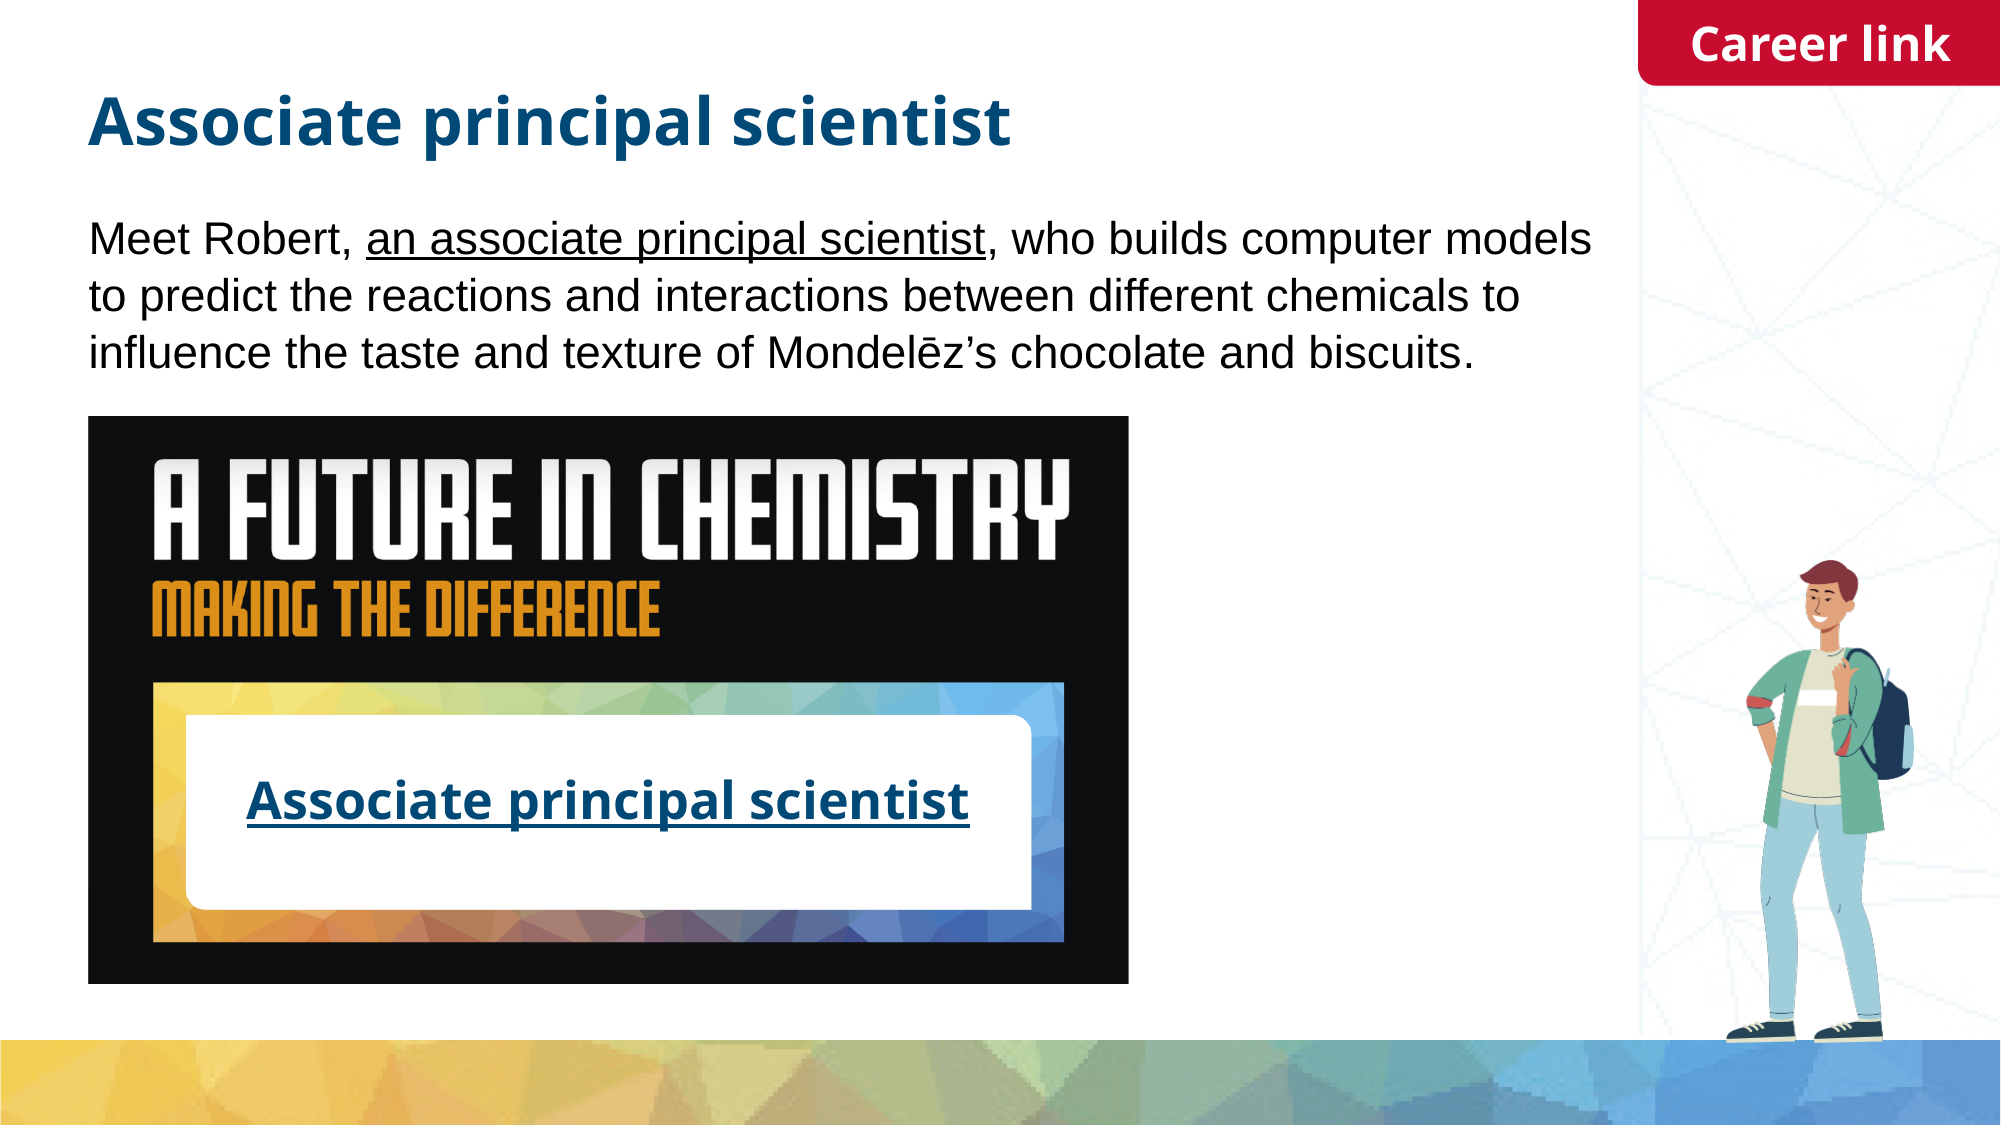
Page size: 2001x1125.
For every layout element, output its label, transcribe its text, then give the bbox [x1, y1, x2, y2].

title Associate principal scientist [88, 88, 1565, 161]
picture [0, 0, 2001, 1125]
picture [88, 416, 1129, 984]
list Meet Robert, an associate principal scientist, who builds computer models to predict the reactions and interactions between different chemicals to influence the taste and texture of Mondelēz’s chocolate and biscuits. [88, 206, 1617, 391]
